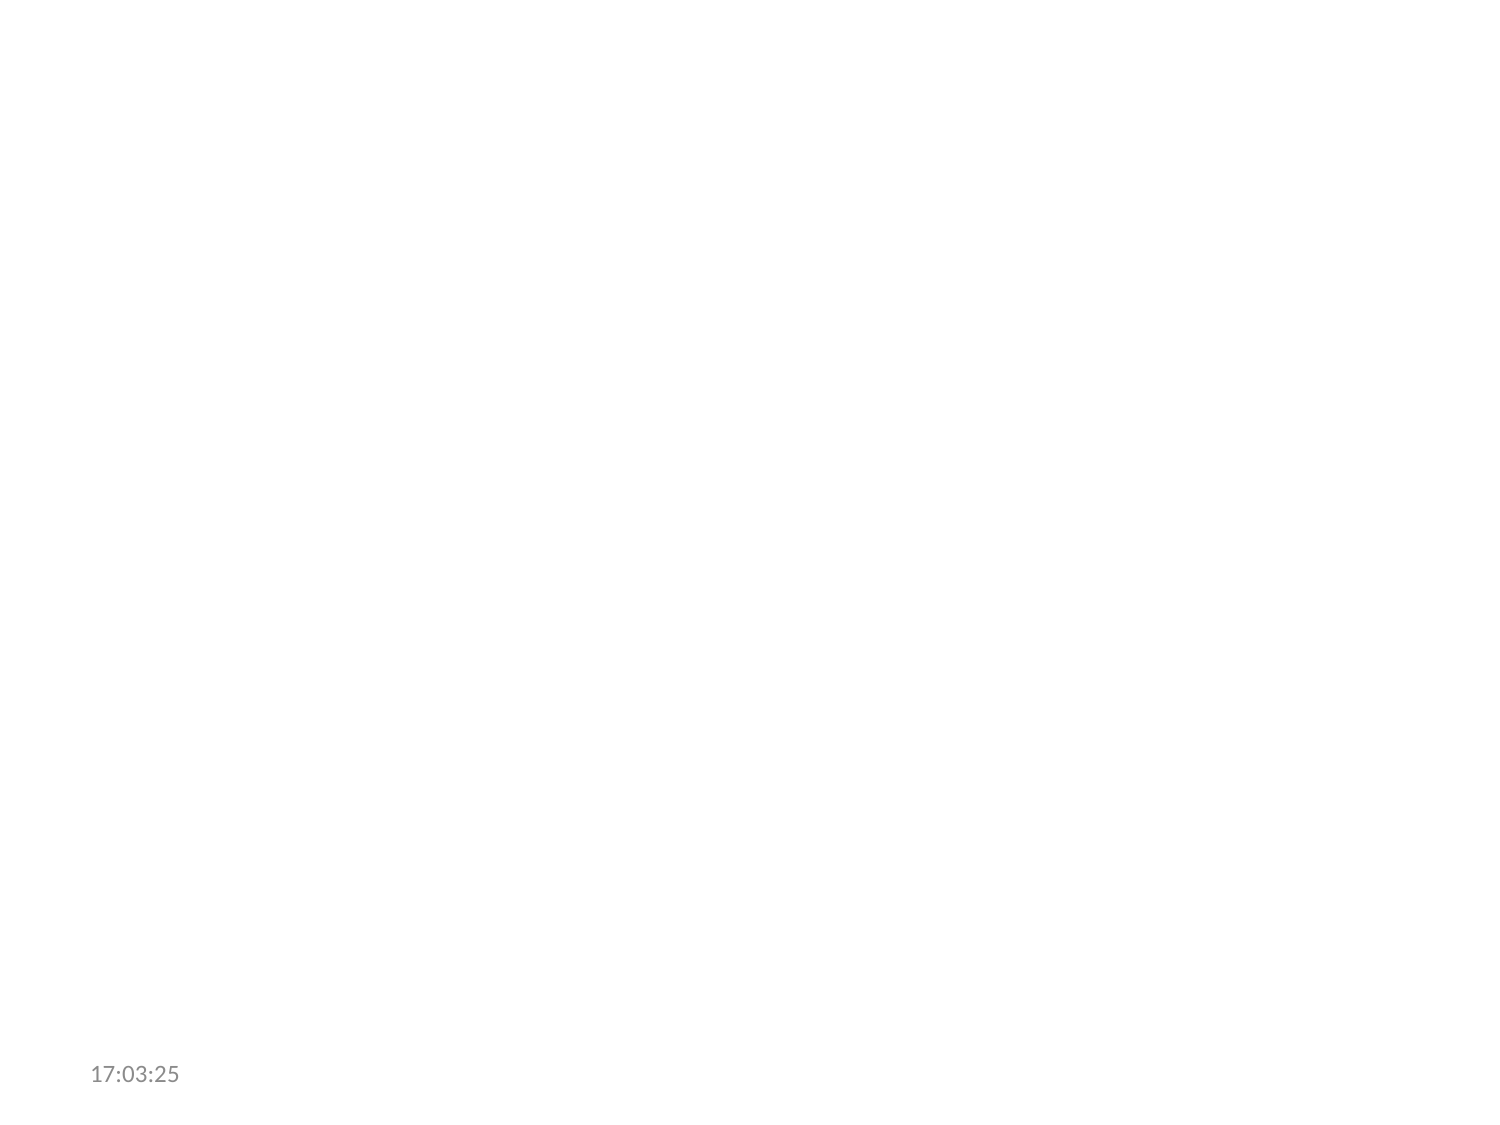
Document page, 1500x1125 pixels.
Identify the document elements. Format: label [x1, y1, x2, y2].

slide_number [75, 1042, 425, 1103]
